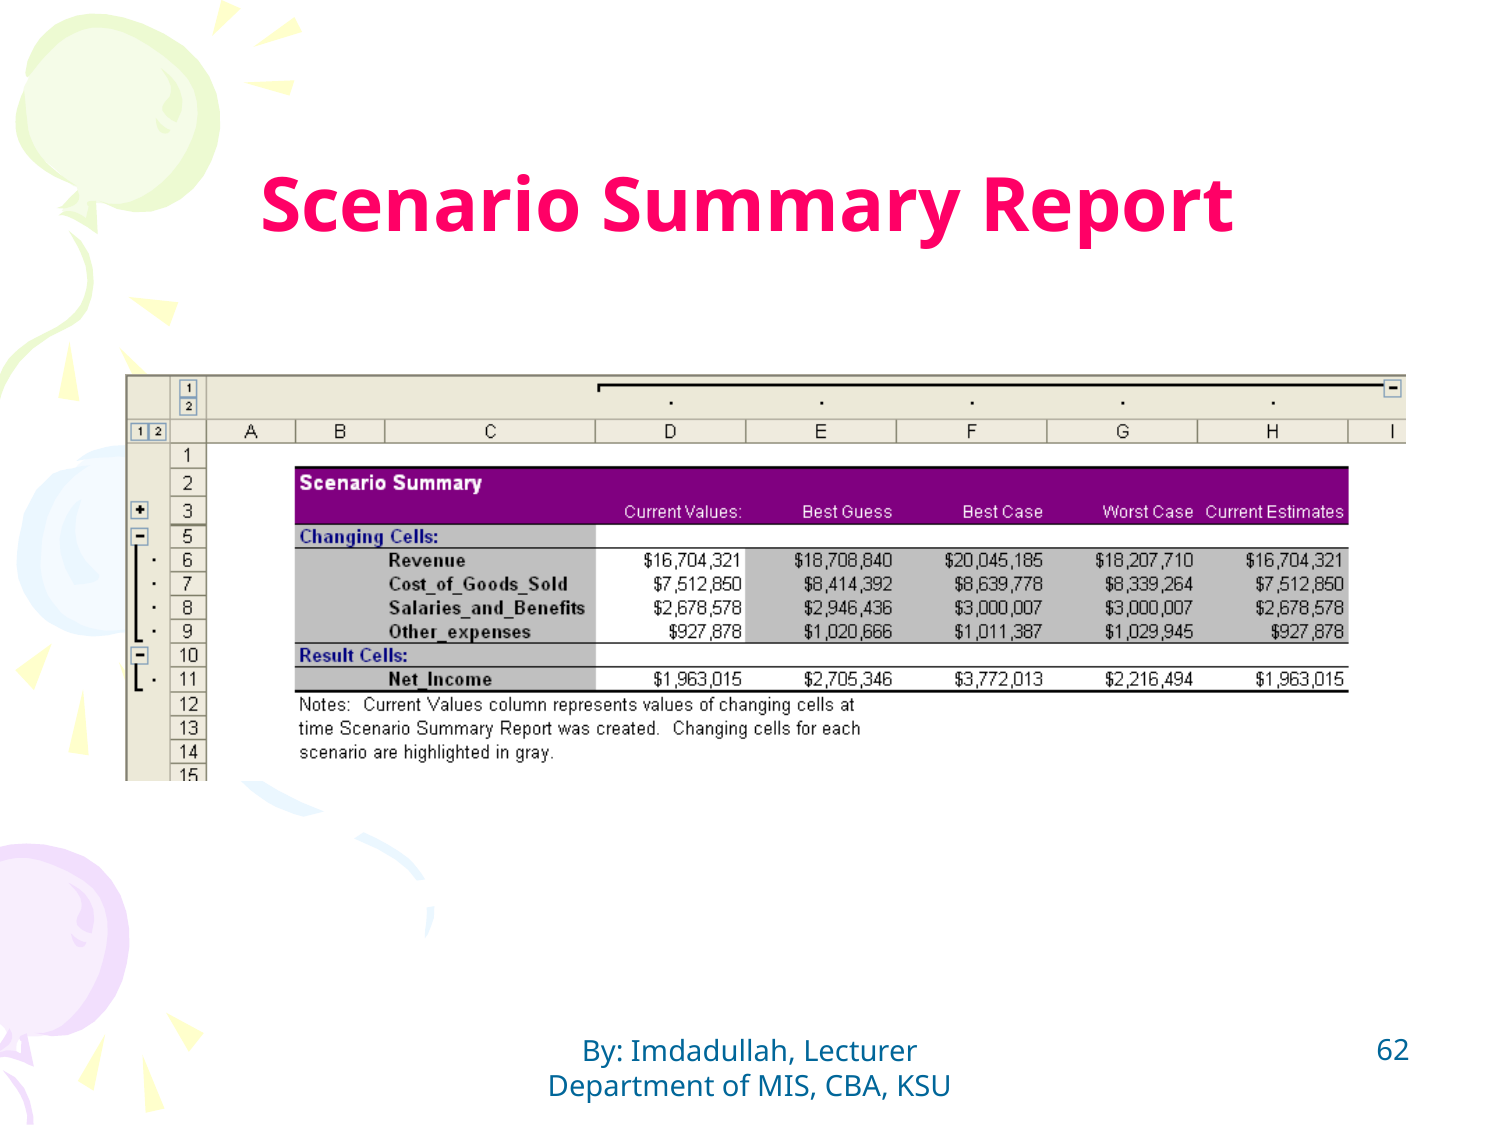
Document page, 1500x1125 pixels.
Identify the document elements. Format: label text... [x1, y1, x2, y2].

title Scenario Summary Report [49, 146, 1446, 256]
footer By: Imdadullah, Lecturer Department of MIS, CBA, KSU [512, 1024, 988, 1101]
picture [124, 374, 1406, 781]
slide_number 62 [1074, 1023, 1426, 1100]
